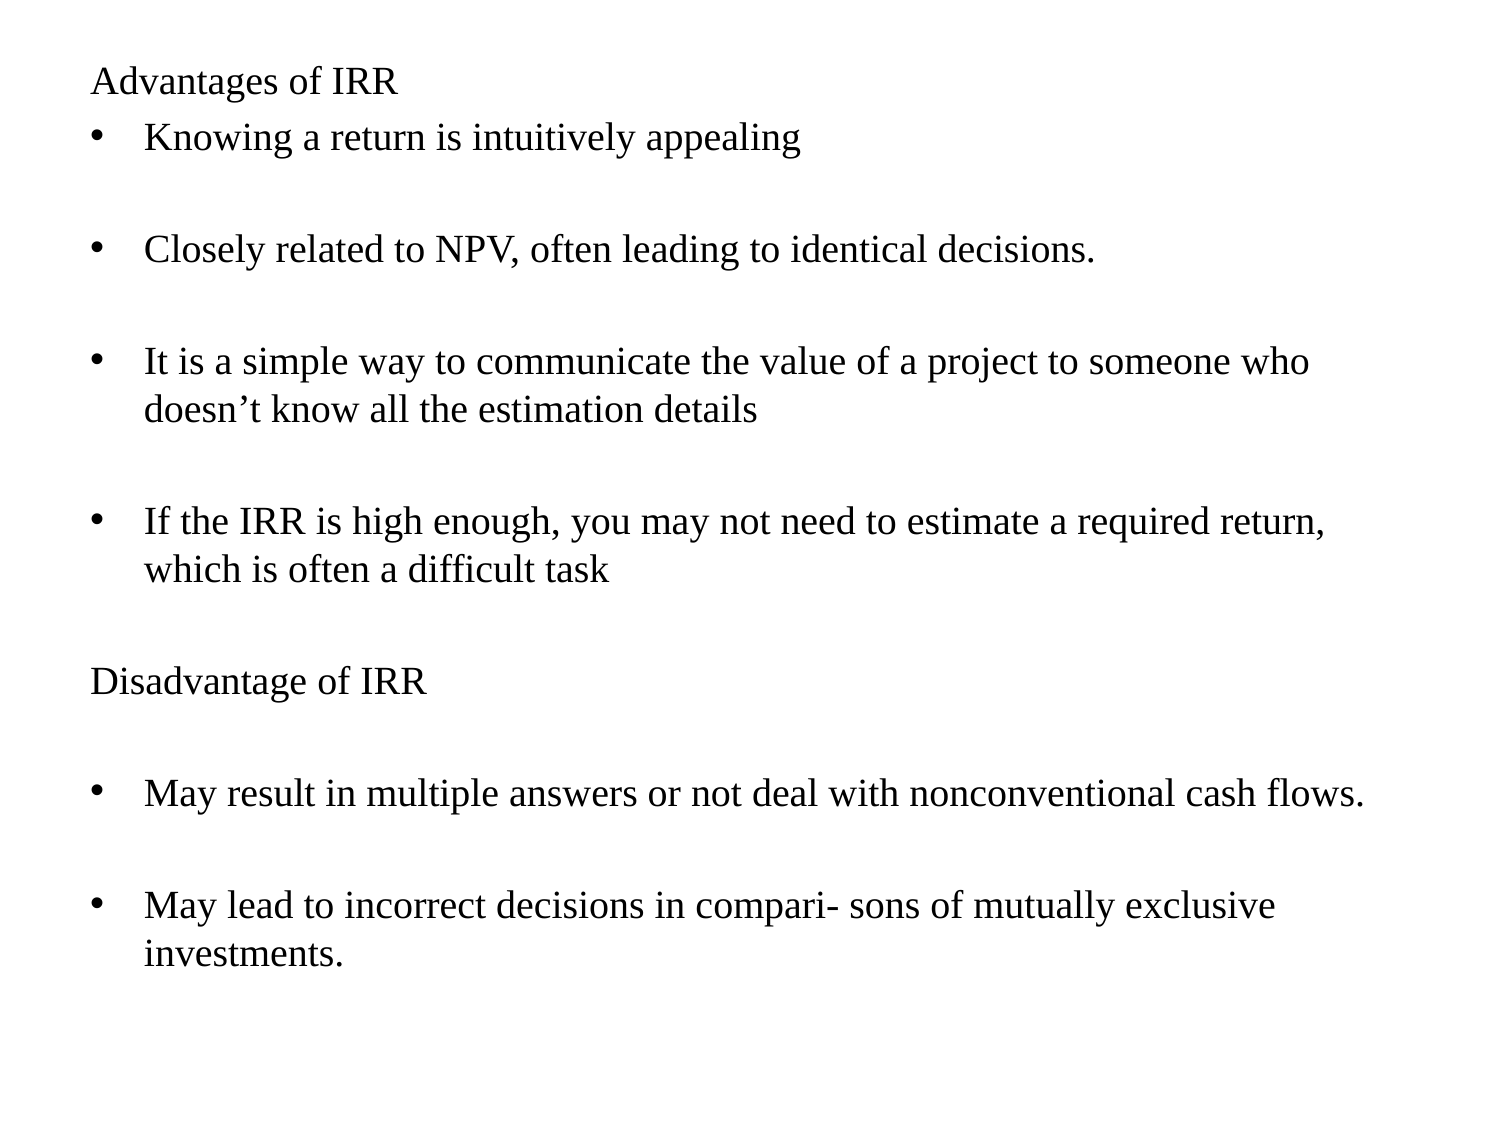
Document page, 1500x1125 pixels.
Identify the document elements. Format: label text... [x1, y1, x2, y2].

list Advantages of IRR Knowing a return is intuitively appealing Closely related to NPV, often leading to identical decisions. It is a simple way to communicate the value of a project to someone who doesn’t know all the estimation details If the IRR is high enough, you may not need to estimate a required return, which is often a difficult task Disadvantage of IRR May result in multiple answers or not deal with nonconventional cash flows. May lead to incorrect decisions in compari- sons of mutually exclusive investments. [75, 46, 1425, 996]
